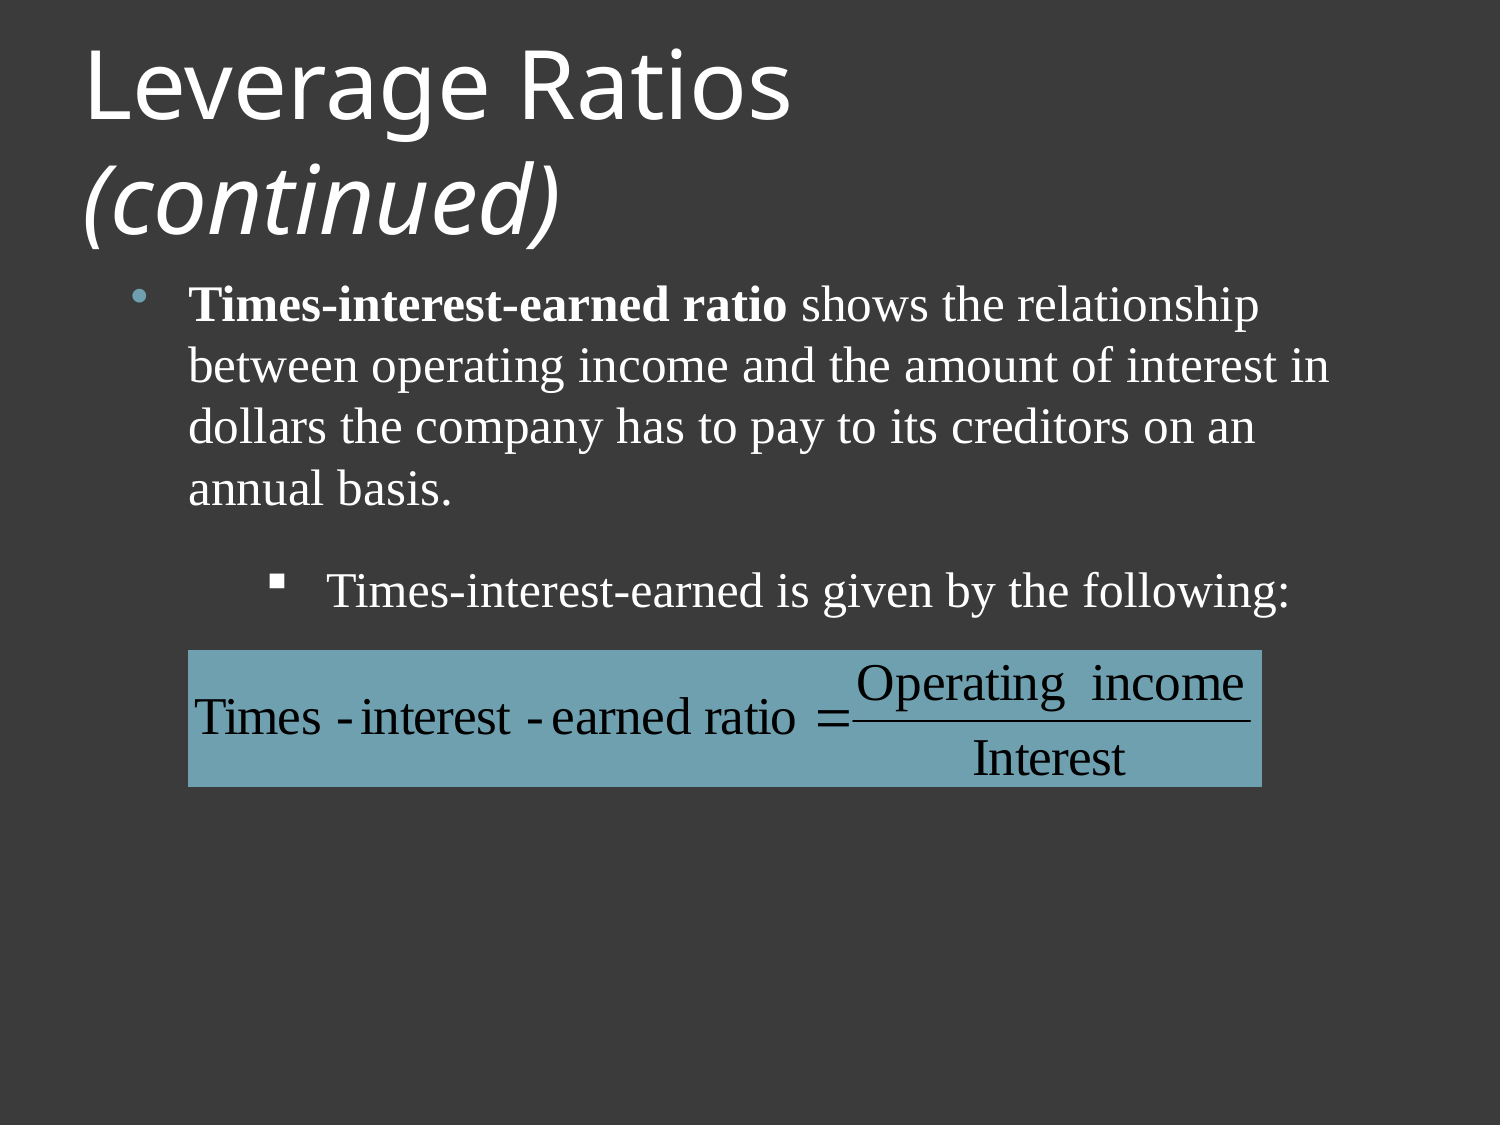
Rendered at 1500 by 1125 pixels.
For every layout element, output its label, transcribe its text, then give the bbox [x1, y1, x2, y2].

list Times-interest-earned ratio shows the relationship between operating income and the amount of interest in dollars the company has to pay to its creditors on an annual basis. [112, 262, 1388, 525]
text_box Times-interest-earned is given by the following: [250, 549, 1307, 685]
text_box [187, 649, 1263, 788]
title Leverage Ratios (continued) [75, 45, 1300, 233]
